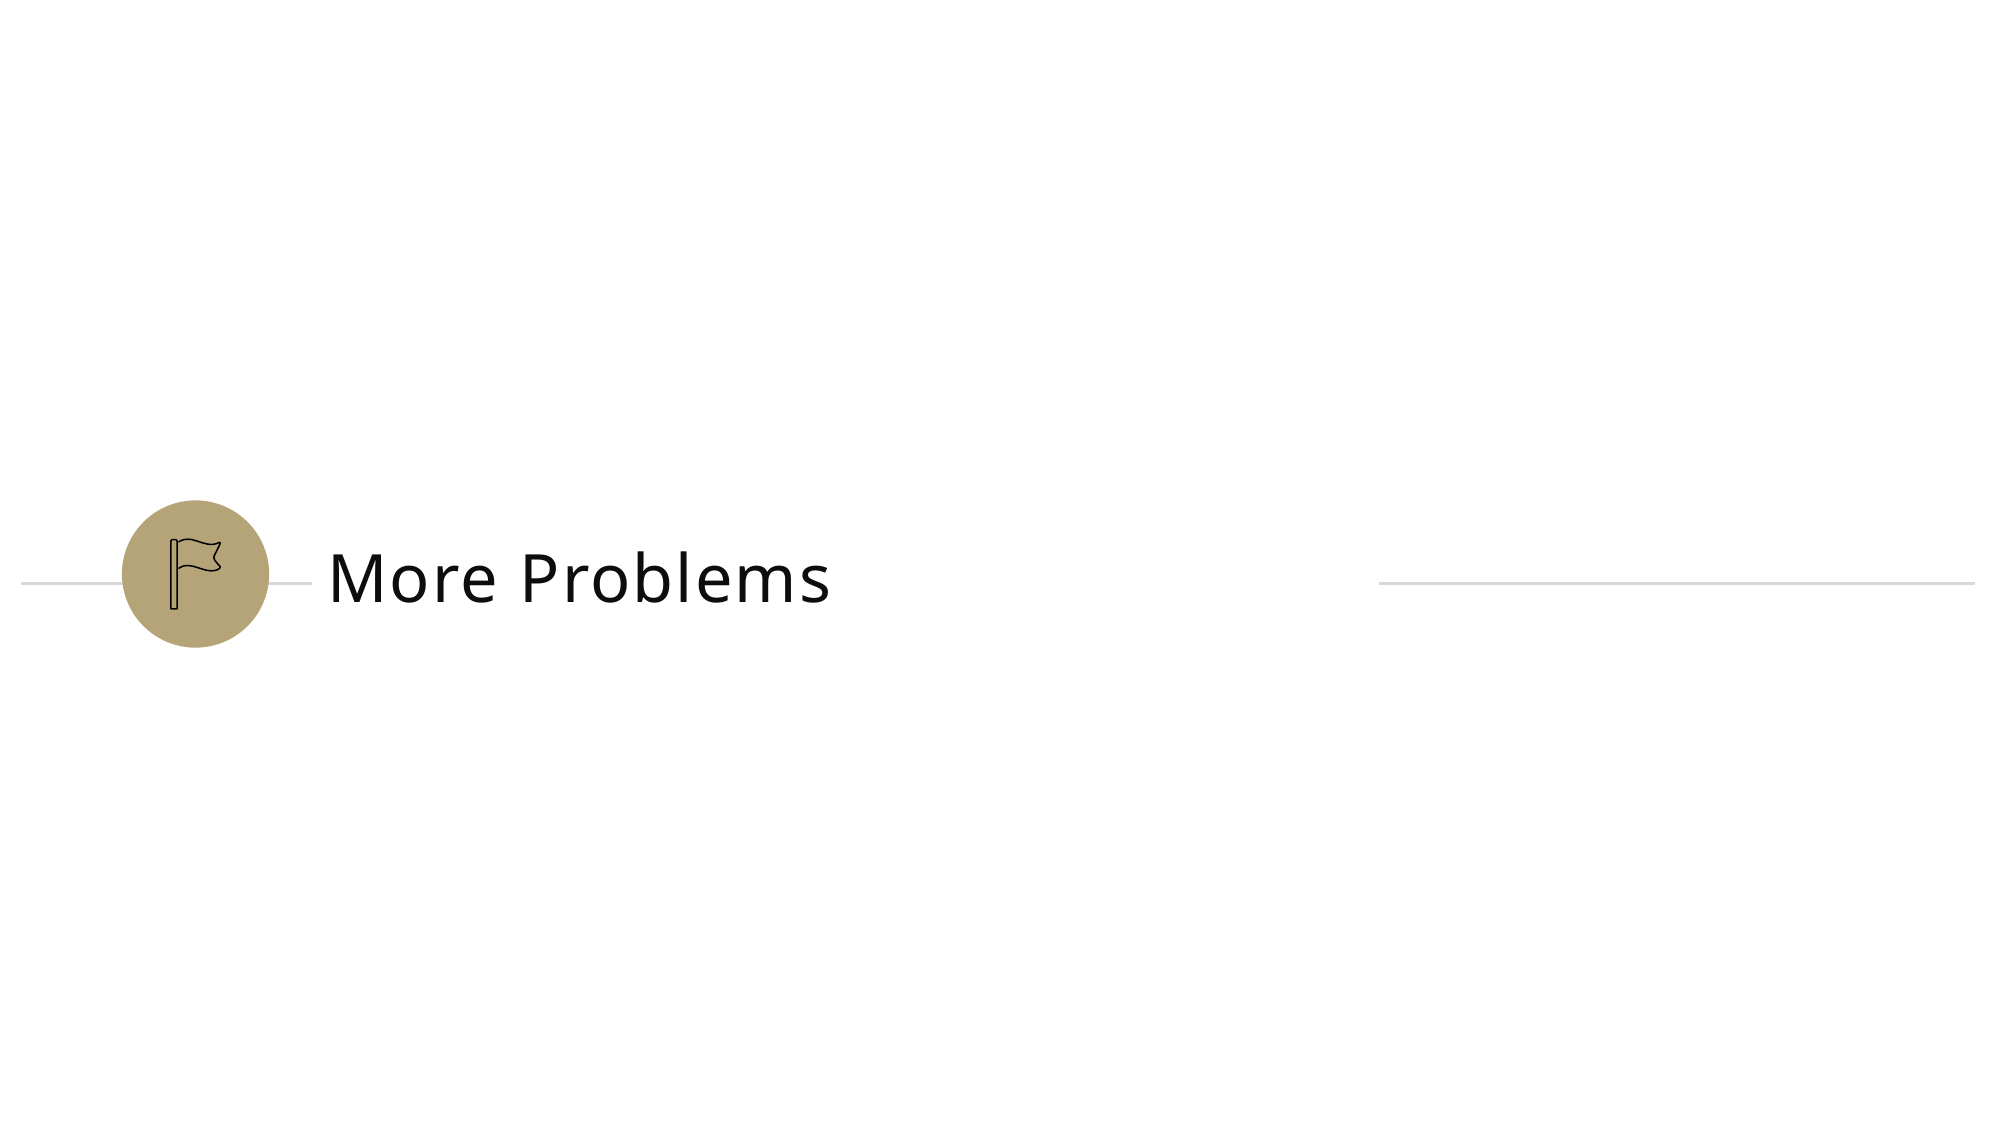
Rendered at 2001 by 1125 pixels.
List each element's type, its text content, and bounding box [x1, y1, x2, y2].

title More Problems [312, 535, 1379, 633]
